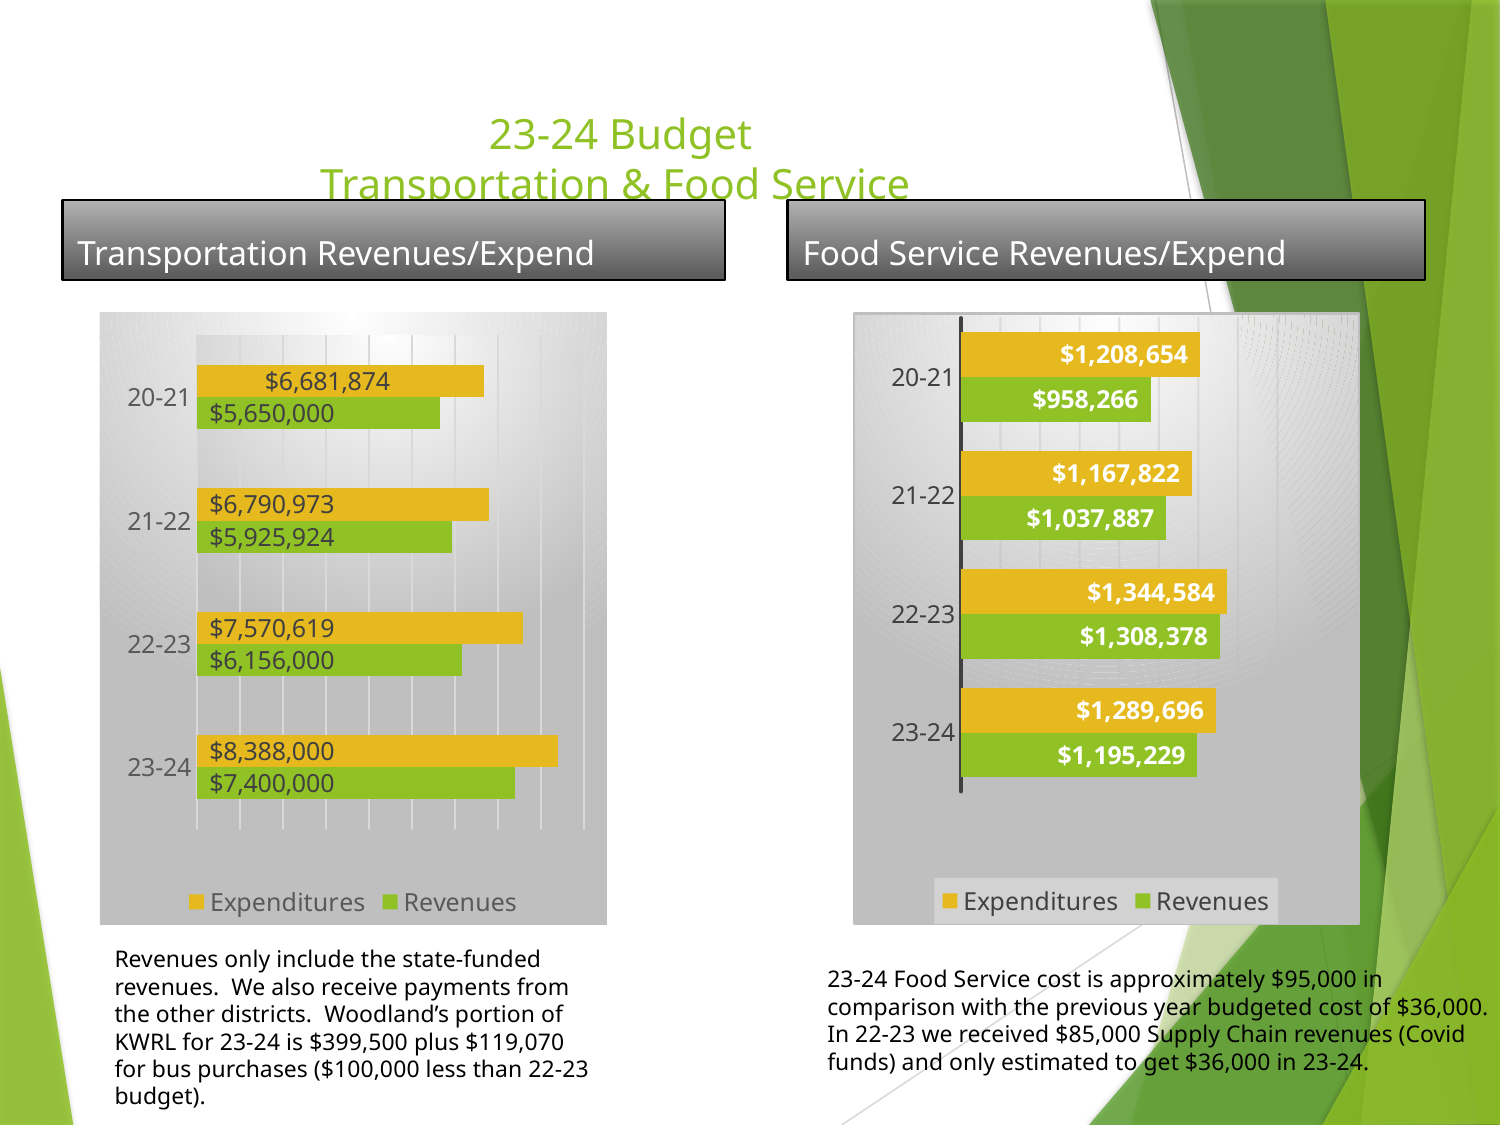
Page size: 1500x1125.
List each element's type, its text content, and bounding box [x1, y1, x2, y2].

title 23-24 Budget Transportation & Food Service [99, 99, 1142, 200]
chart [852, 311, 1361, 926]
list Transportation Revenues/Expend [61, 199, 726, 281]
text_box 23-24 Food Service cost is approximately $95,000 in comparison with the previous year budgeted cost of $36,000. In 22-23 we received $85,000 Supply Chain revenues (Covid funds) and only estimated to get $36,000 in 23-24. [812, 957, 1500, 1082]
chart [99, 311, 608, 926]
list Food Service Revenues/Expend [786, 199, 1426, 281]
text_box Revenues only include the state-funded revenues. We also receive payments from the other districts. Woodland’s portion of KWRL for 23-24 is $399,500 plus $119,070 for bus purchases ($100,000 less than 22-23 budget). [99, 937, 607, 1117]
